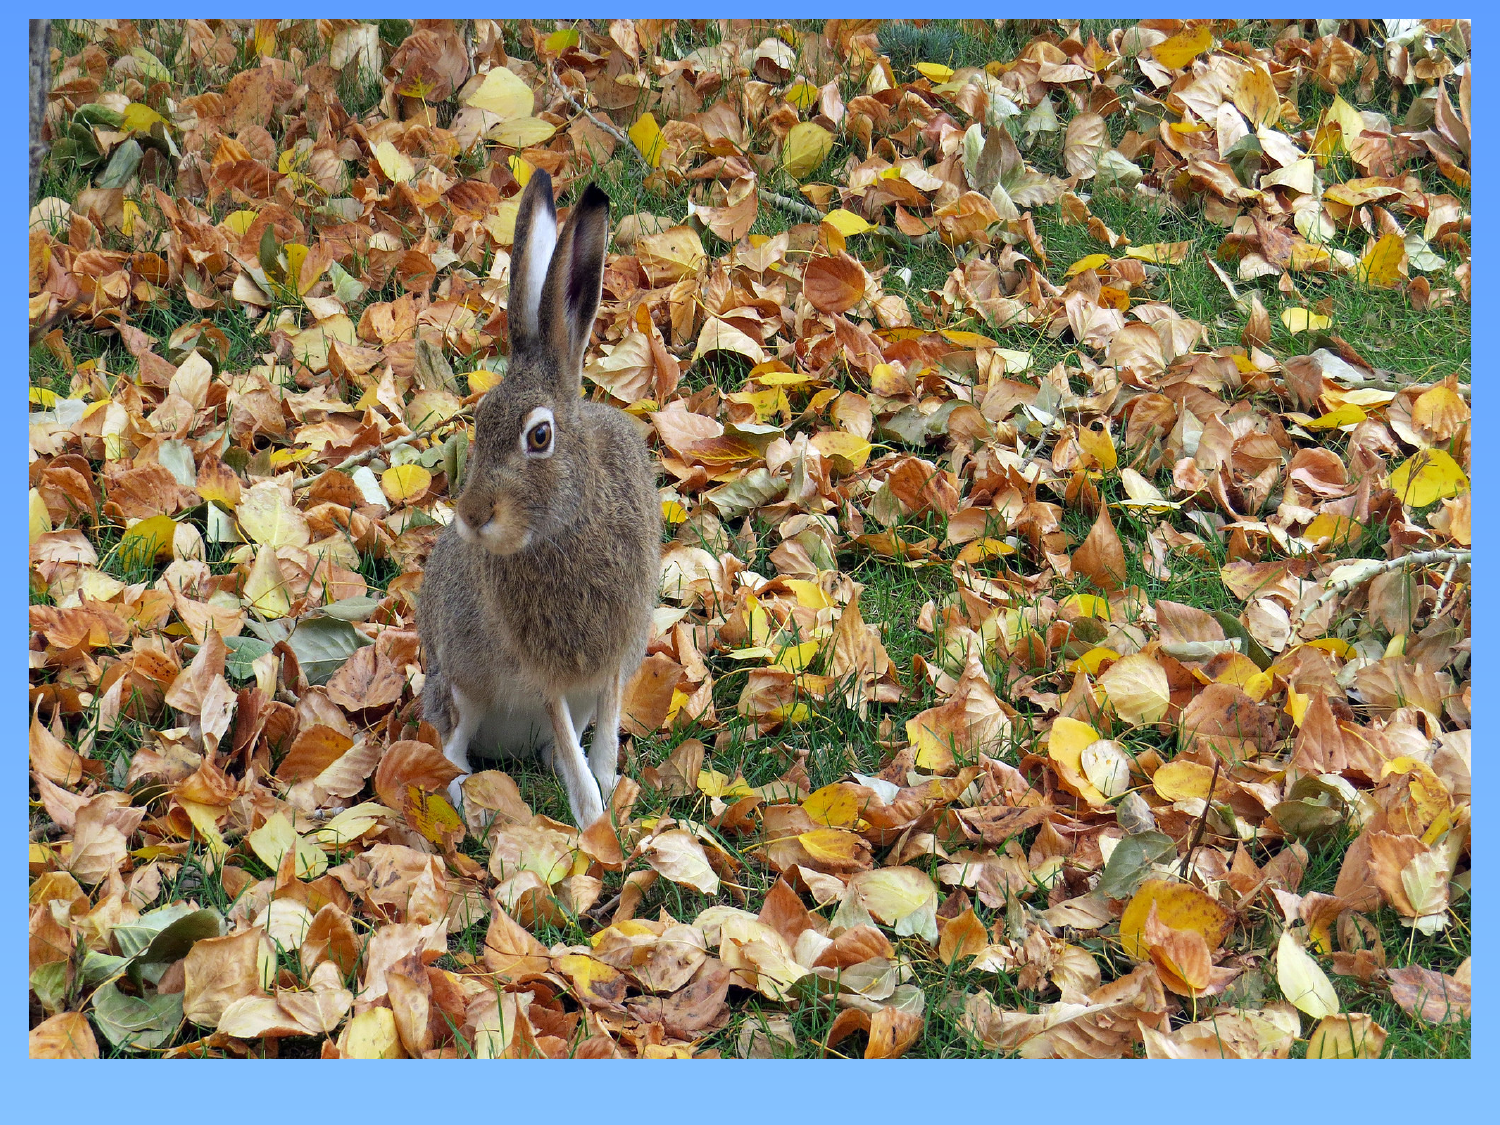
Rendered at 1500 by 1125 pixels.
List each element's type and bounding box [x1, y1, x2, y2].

picture [29, 18, 1471, 1059]
